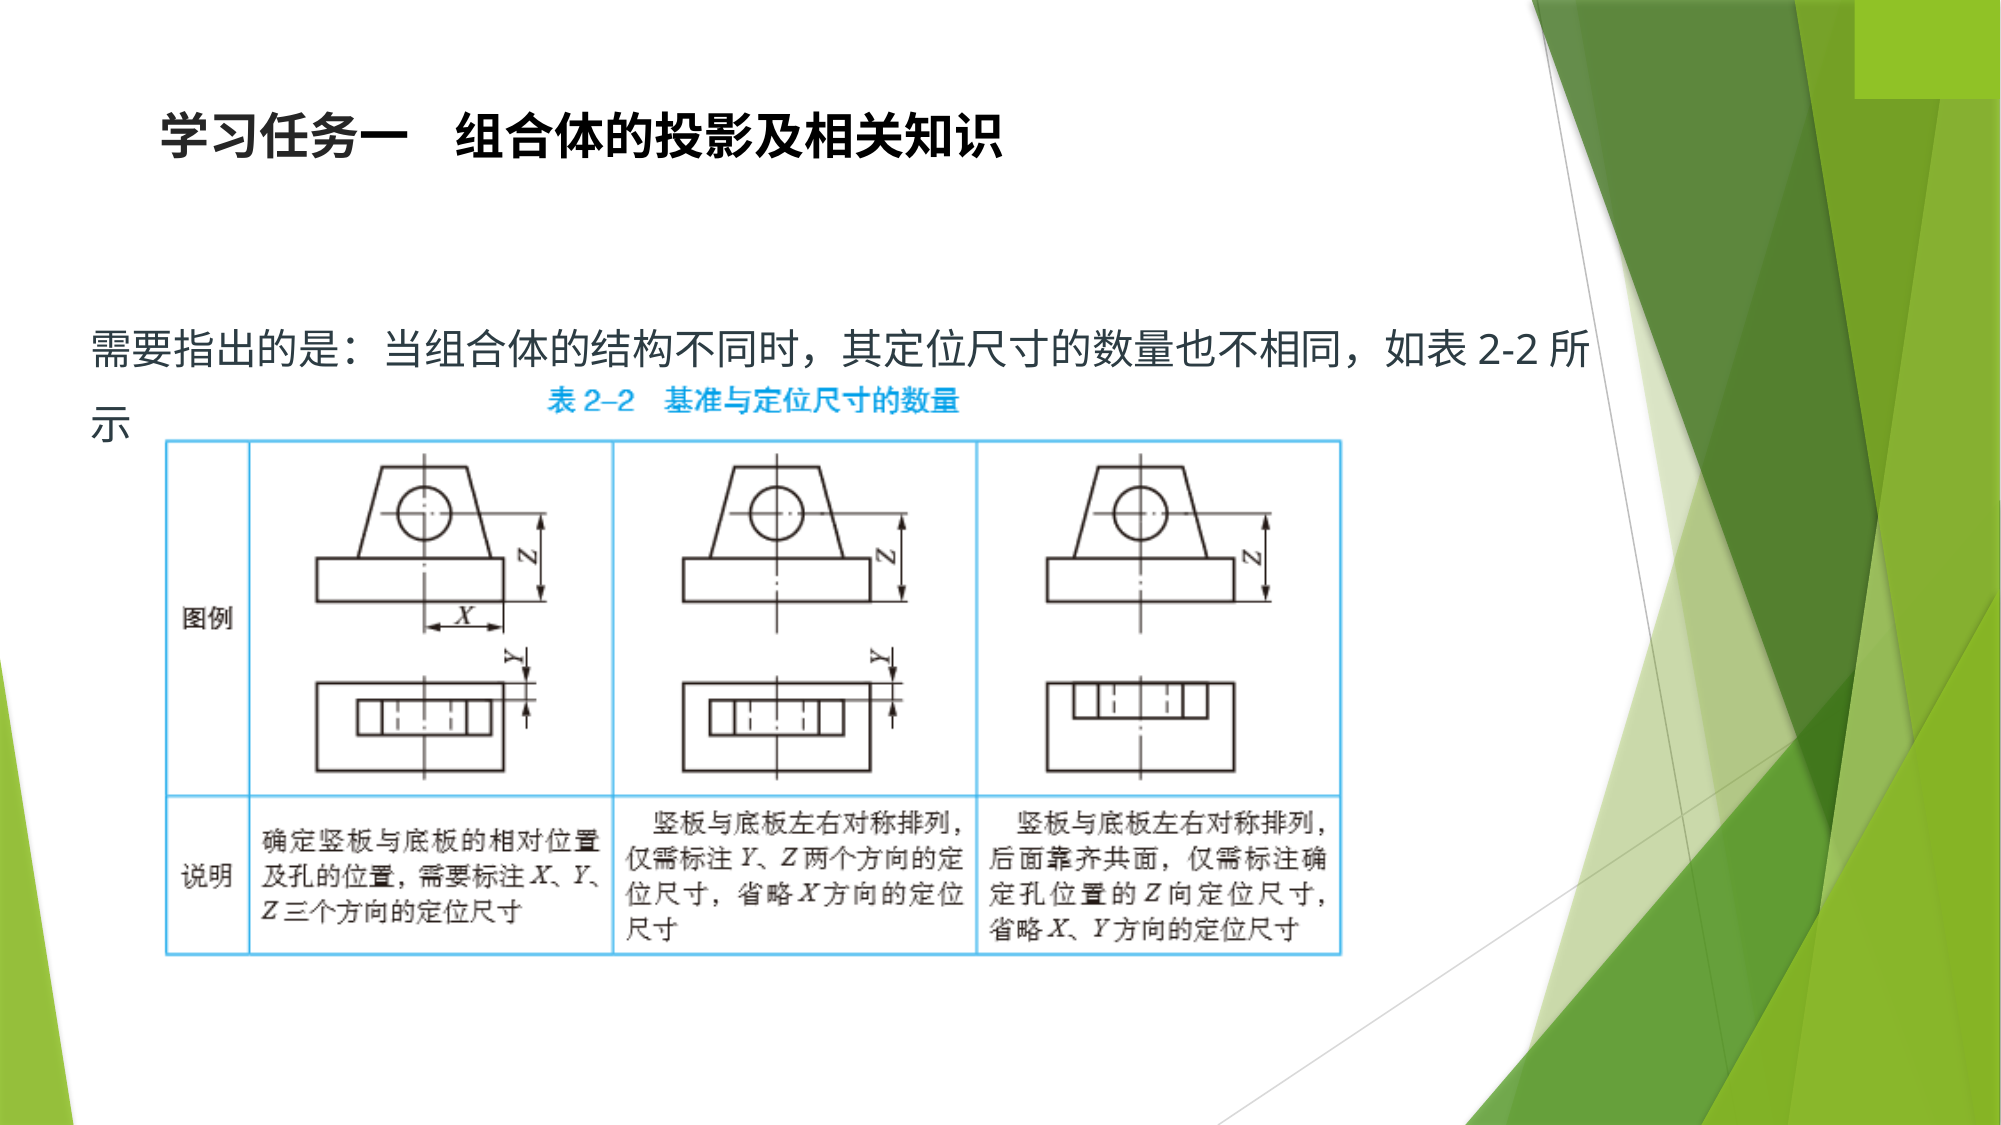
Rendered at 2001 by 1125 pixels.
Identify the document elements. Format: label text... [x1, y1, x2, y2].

text_box [1853, 0, 2000, 100]
picture [129, 380, 1400, 970]
text_box 需要指出的是：当组合体的结构不同时，其定位尺寸的数量也不相同，如表2-2所示。 [75, 290, 1633, 456]
text_box 学习任务一 组合体的投影及相关知识 [144, 85, 1856, 216]
